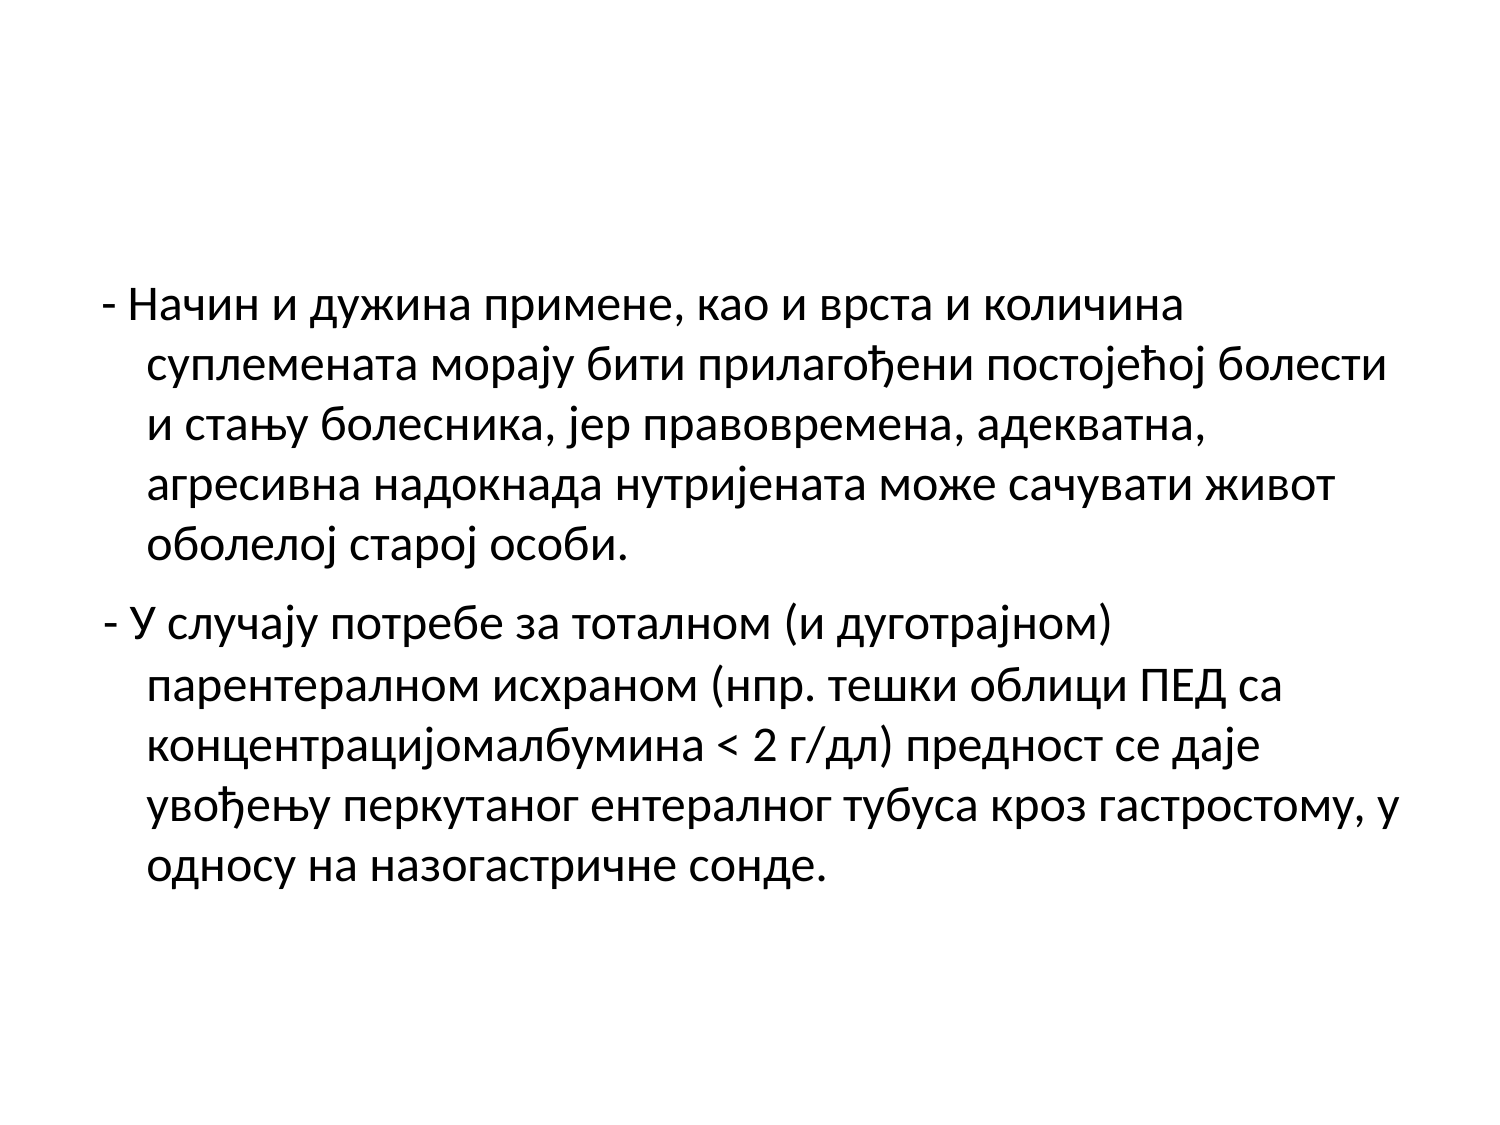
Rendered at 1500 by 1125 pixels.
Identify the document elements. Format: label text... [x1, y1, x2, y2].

list - Начин и дужина примене, као и врста и количина суплемената морају бити прилагођени постојећој болести и стању болесника, јер правовремена, адекватна, агресивна надокнада нутријената може сачувати живот оболелој старој особи. - У случају потребе за тоталном (и дуготрајном) парентералном исхраном (нпр. тешки облици ПЕД са концентрацијомалбумина < 2 г/дл) предност се даје увођењу перкутаног ентералног тубуса кроз гастростому, у односу на назогастричне сонде. [75, 262, 1425, 1005]
